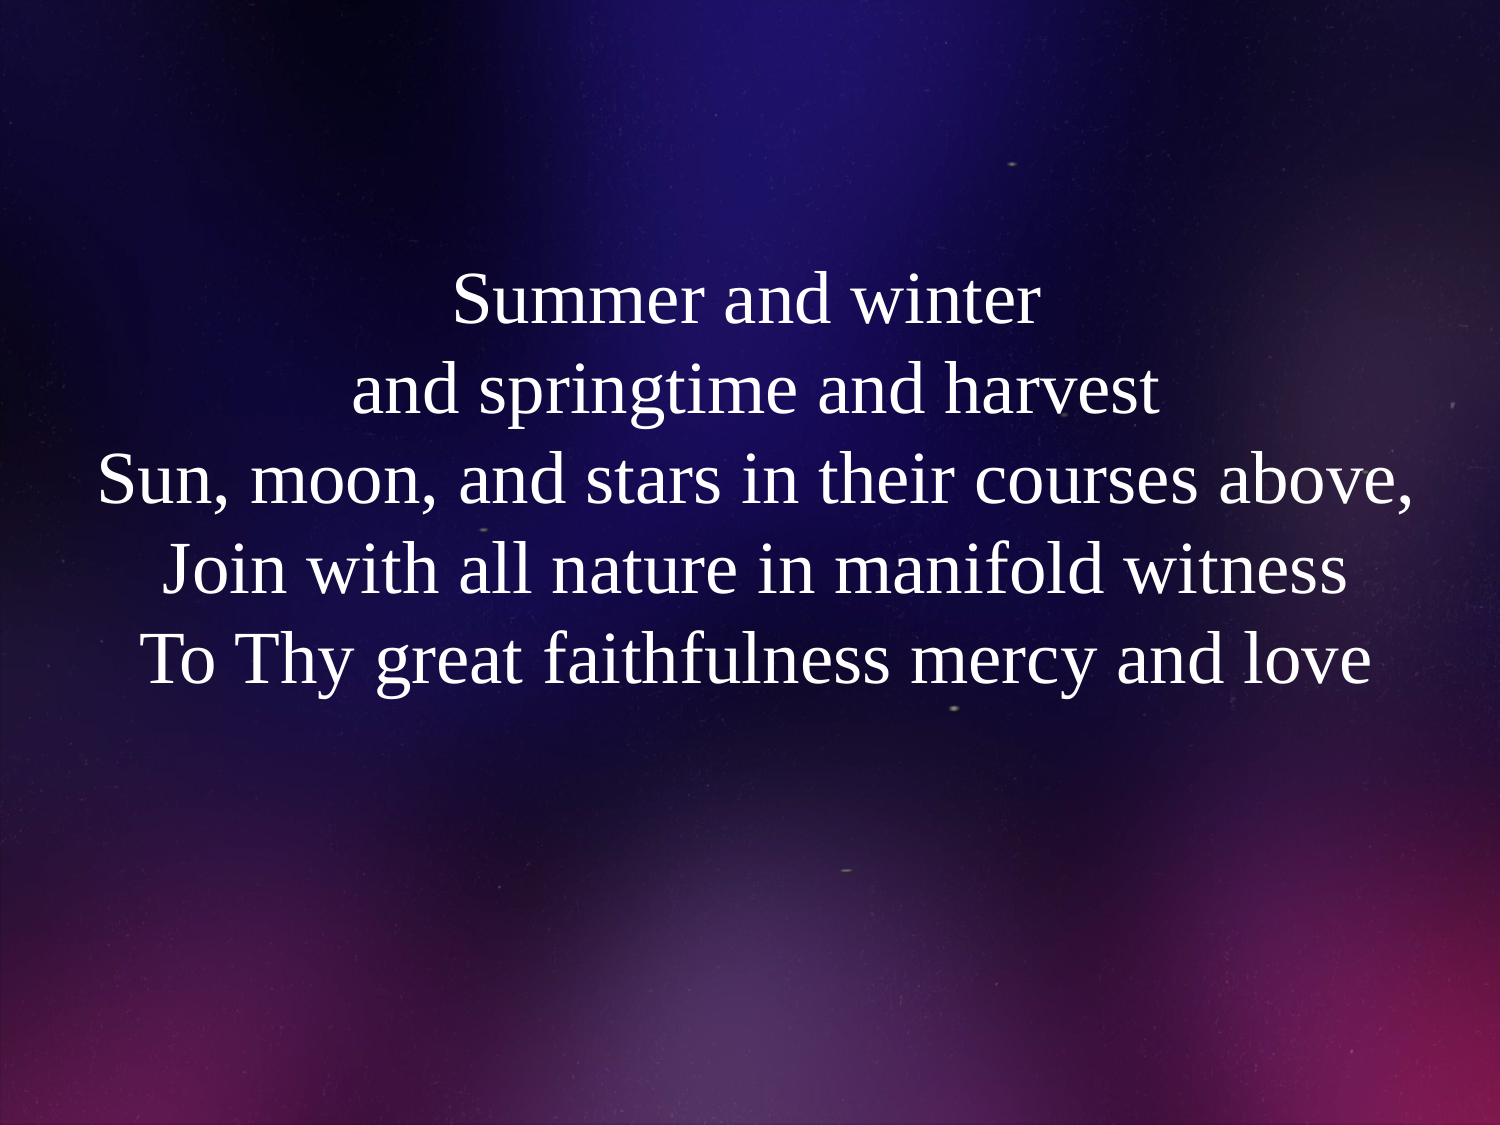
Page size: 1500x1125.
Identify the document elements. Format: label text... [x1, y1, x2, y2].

title Summer and winter and springtime and harvest Sun, moon, and stars in their courses above, Join with all nature in manifold witness To Thy great faithfulness mercy and love [75, 425, 1438, 613]
picture [0, 0, 1500, 1125]
